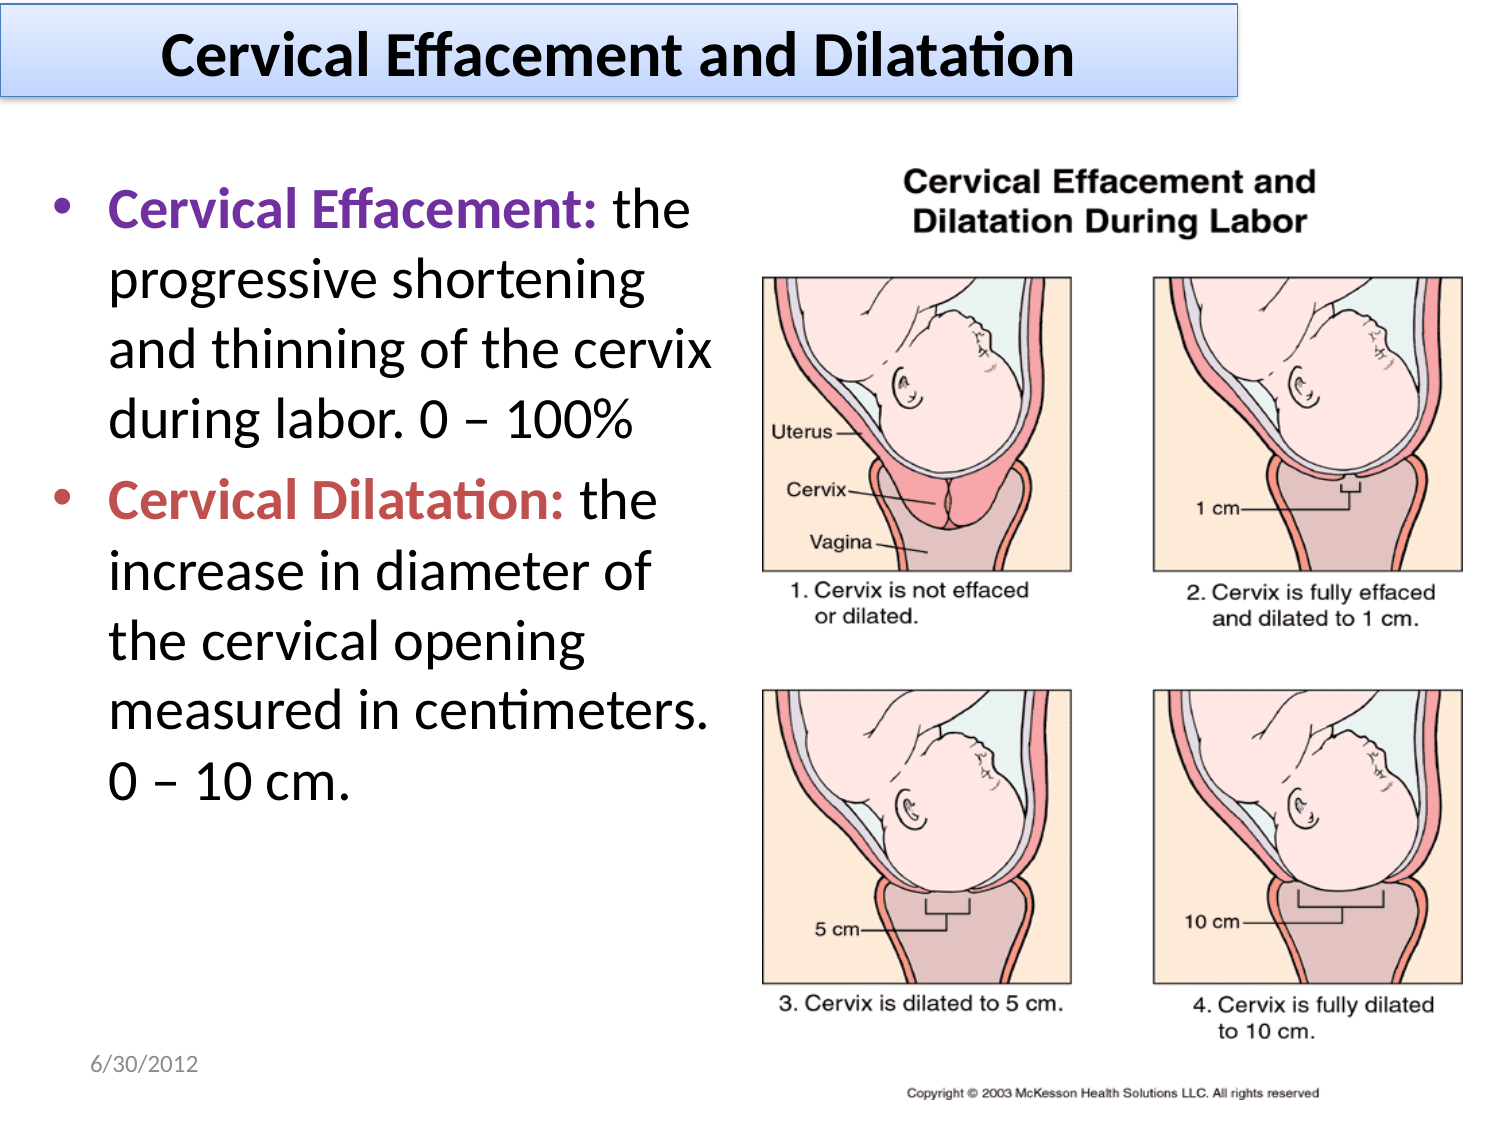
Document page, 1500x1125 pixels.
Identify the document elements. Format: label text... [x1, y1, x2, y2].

title Cervical Effacement and Dilatation [0, 3, 1238, 97]
picture [762, 162, 1463, 1101]
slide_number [75, 1025, 425, 1100]
list Cervical Effacement: the progressive shortening and thinning of the cervix during labor. 0 – 100% Cervical Dilatation: the increase in diameter of the cervical opening measured in centimeters. 0 – 10 cm. [37, 162, 750, 1050]
